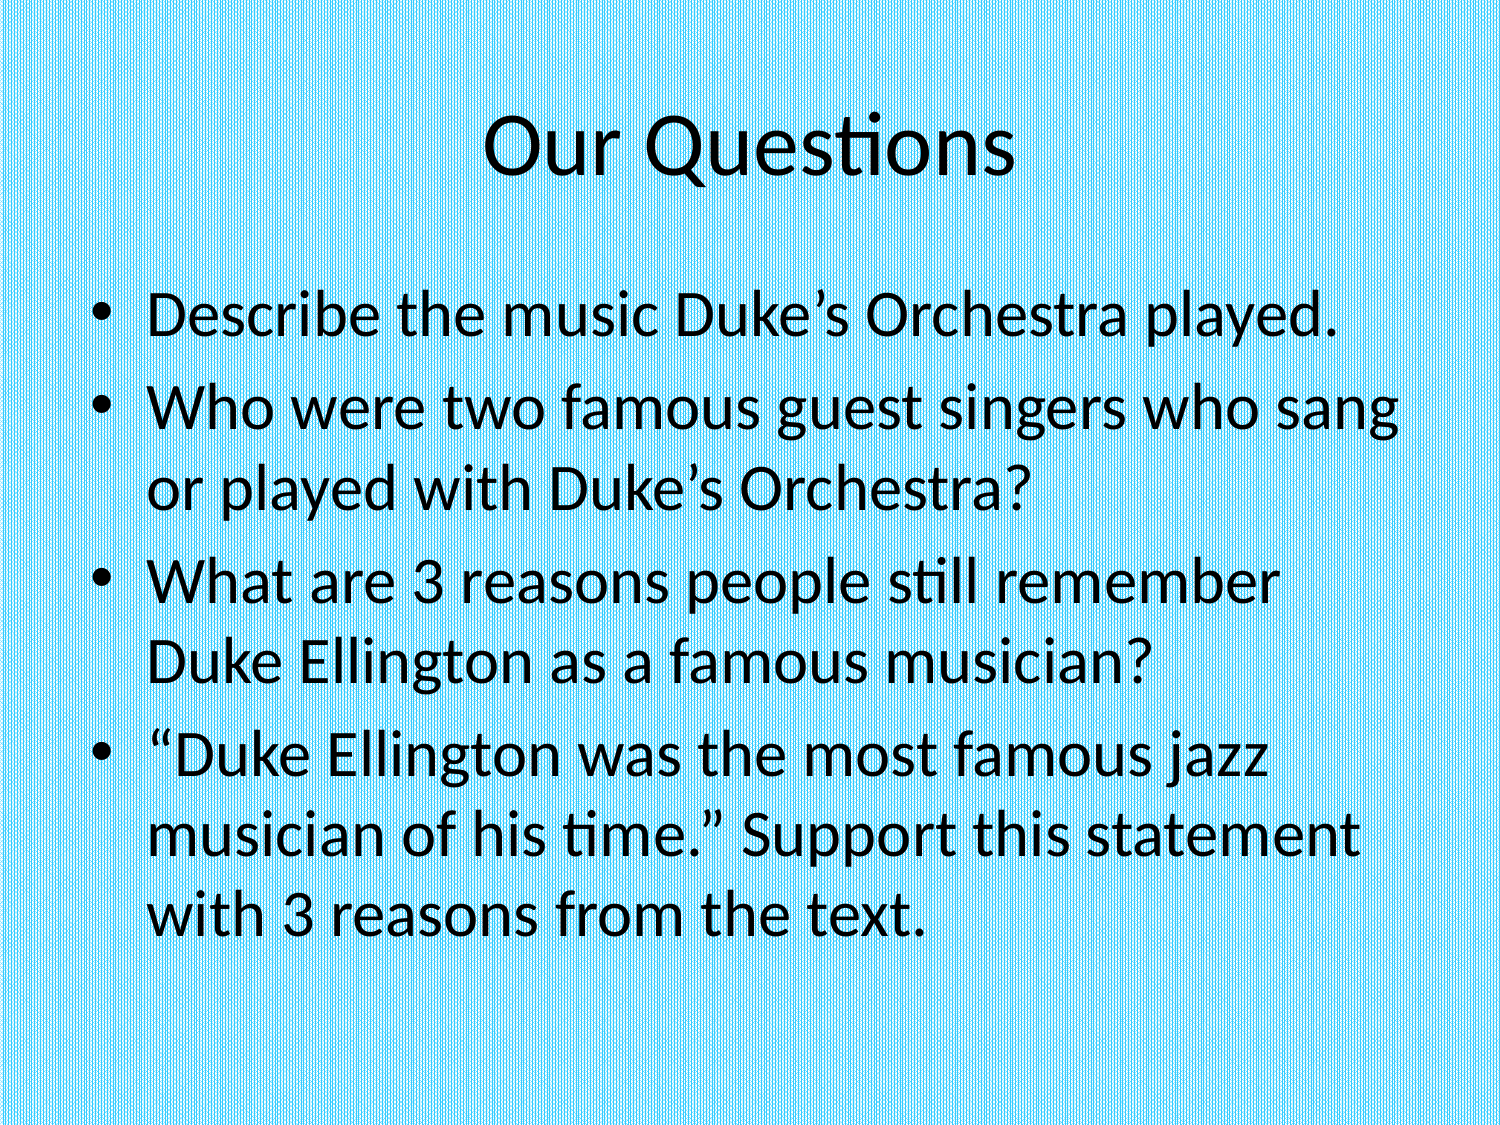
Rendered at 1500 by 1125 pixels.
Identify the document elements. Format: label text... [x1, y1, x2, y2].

title Our Questions [75, 45, 1425, 233]
list Describe the music Duke’s Orchestra played. Who were two famous guest singers who sang or played with Duke’s Orchestra? What are 3 reasons people still remember Duke Ellington as a famous musician? “Duke Ellington was the most famous jazz musician of his time.” Support this statement with 3 reasons from the text. [75, 262, 1425, 1005]
